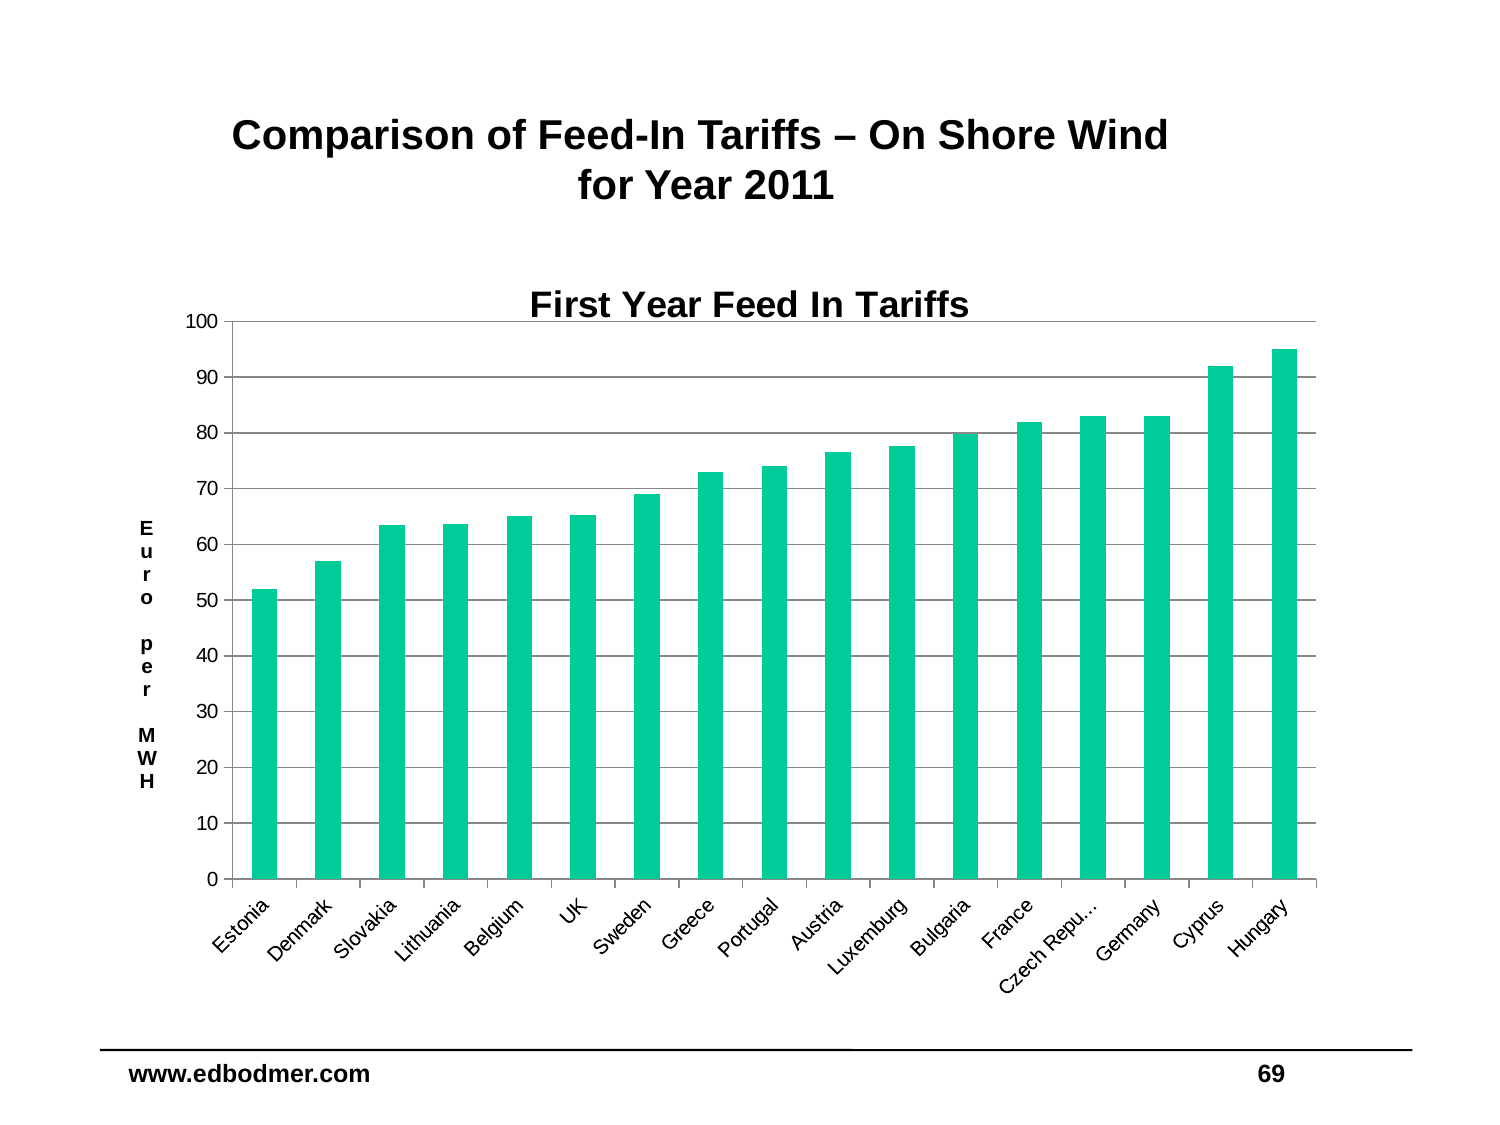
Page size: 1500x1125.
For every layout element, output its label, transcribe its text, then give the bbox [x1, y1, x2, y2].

title Comparison of Feed-In Tariffs – On Shore Wind for Year 2011 [124, 99, 1288, 226]
chart [124, 249, 1376, 1001]
